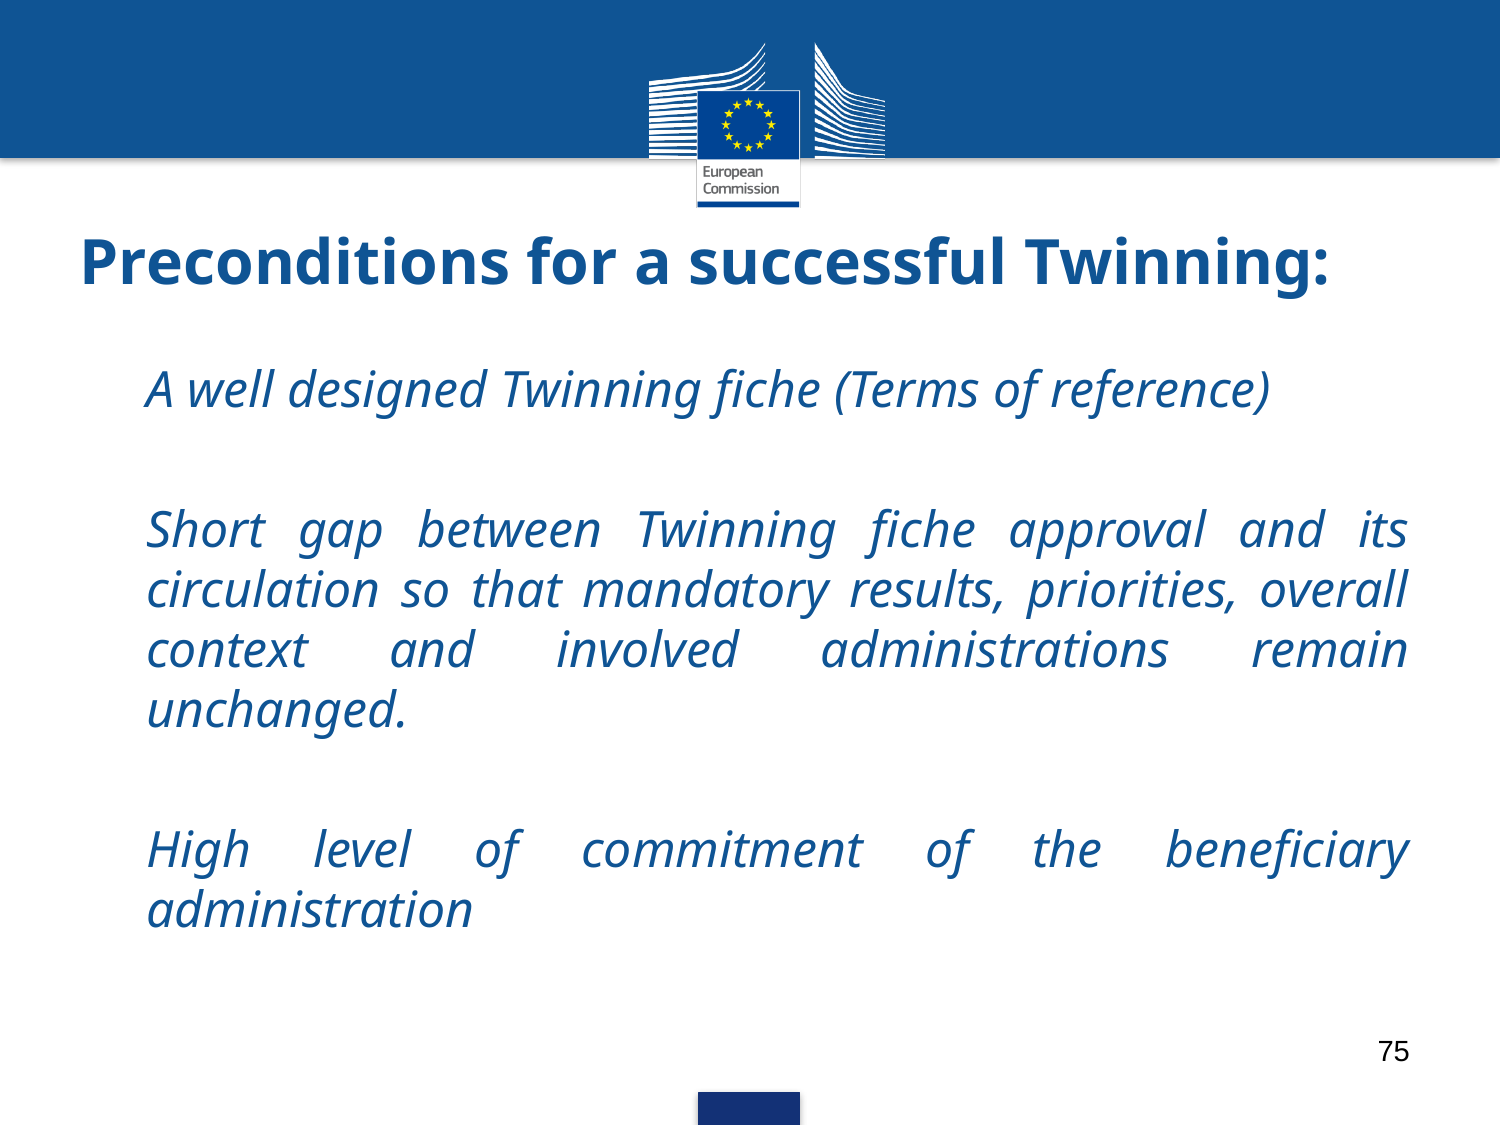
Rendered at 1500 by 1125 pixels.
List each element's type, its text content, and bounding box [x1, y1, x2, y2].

list A well designed Twinning fiche (Terms of reference) Short gap between Twinning fiche approval and its circulation so that mandatory results, priorities, overall context and involved administrations remain unchanged. High level of commitment of the beneficiary administration [75, 350, 1425, 1035]
title Preconditions for a successful Twinning: [64, 219, 1415, 374]
picture [649, 42, 885, 208]
slide_number 75 [1074, 1024, 1425, 1103]
